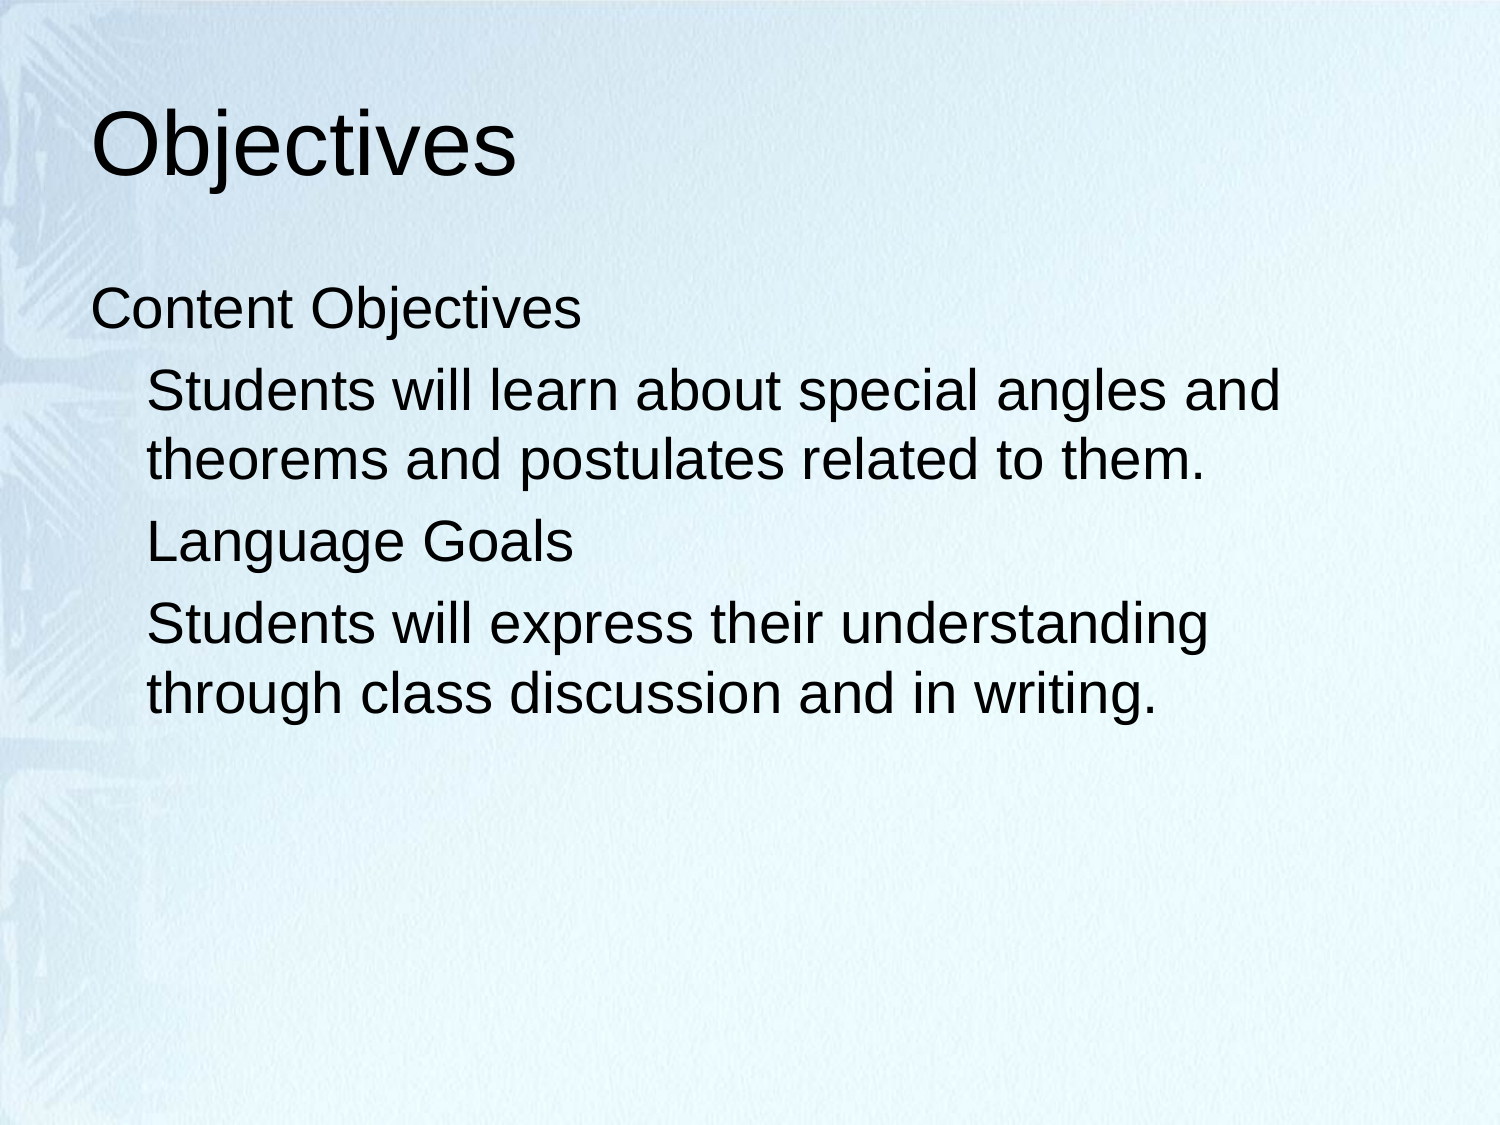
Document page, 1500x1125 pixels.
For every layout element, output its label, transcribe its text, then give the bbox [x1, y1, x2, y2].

picture [0, 0, 1500, 1125]
list Content Objectives Students will learn about special angles and theorems and postulates related to them. Language Goals Students will express their understanding through class discussion and in writing. [74, 262, 1426, 1006]
title Objectives [74, 44, 1426, 233]
